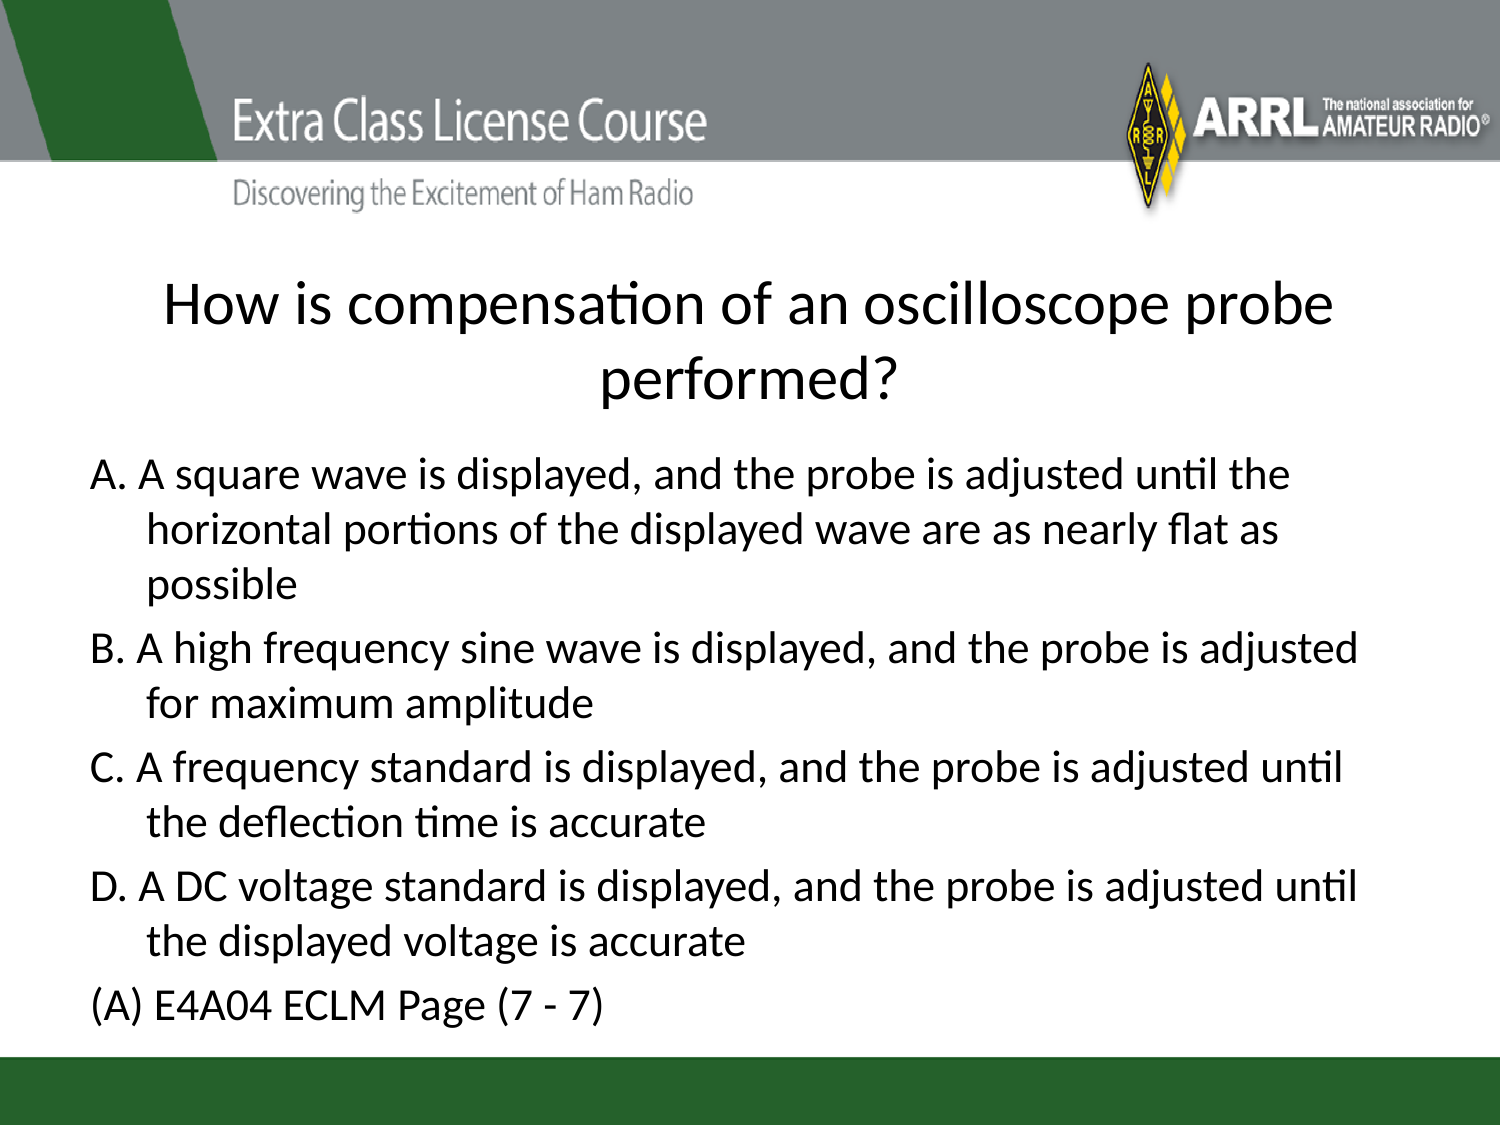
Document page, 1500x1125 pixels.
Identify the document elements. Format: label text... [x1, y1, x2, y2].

picture [0, 0, 1500, 1125]
title How is compensation of an oscilloscope probe performed? [75, 254, 1425, 435]
list A. A square wave is displayed, and the probe is adjusted until the horizontal portions of the displayed wave are as nearly flat as possible B. A high frequency sine wave is displayed, and the probe is adjusted for maximum amplitude C. A frequency standard is displayed, and the probe is adjusted until the deflection time is accurate D. A DC voltage standard is displayed, and the probe is adjusted until the displayed voltage is accurate (A) E4A04 ECLM Page (7 - 7) [75, 436, 1425, 954]
